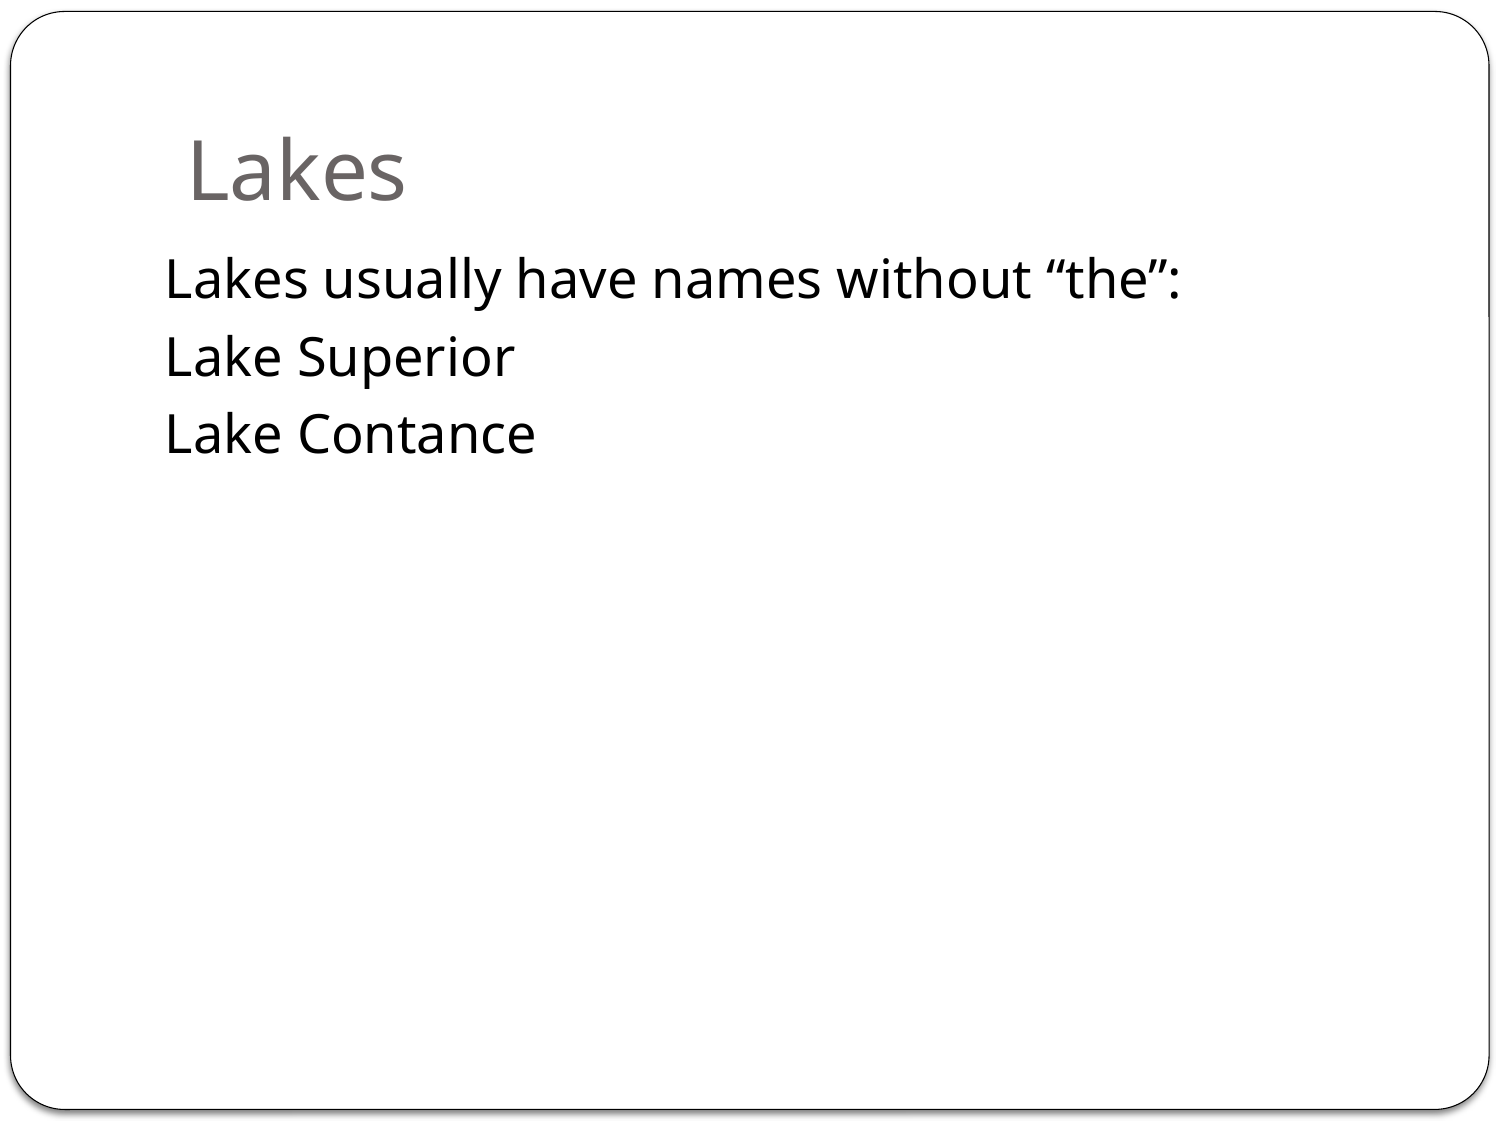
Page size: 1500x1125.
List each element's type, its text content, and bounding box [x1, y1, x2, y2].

title Lakes [150, 45, 1425, 233]
list Lakes usually have names without “the”: Lake Superior Lake Contance [150, 237, 1425, 988]
